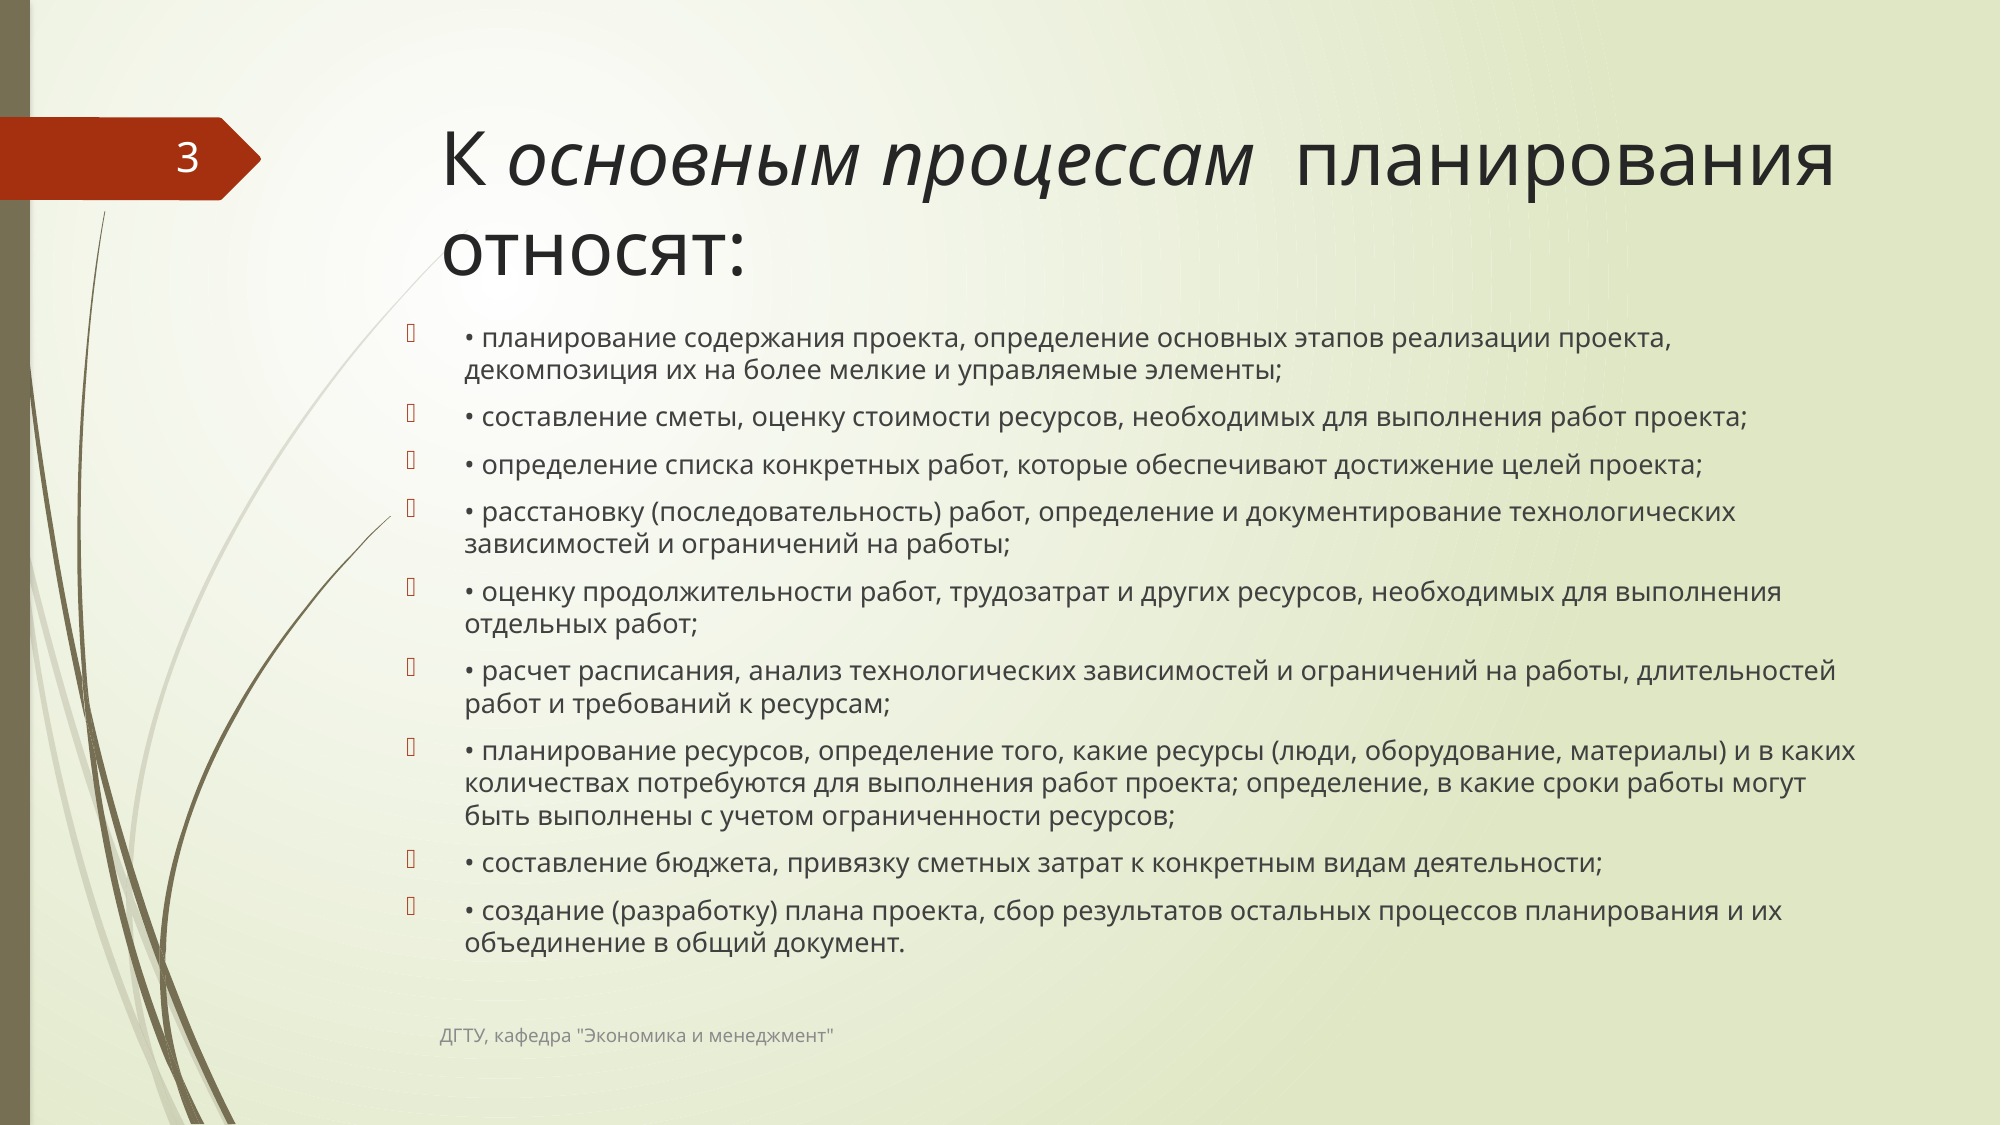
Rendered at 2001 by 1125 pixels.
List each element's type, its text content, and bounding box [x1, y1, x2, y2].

title К основным процессам планирования относят: [425, 102, 1888, 312]
slide_number 3 [87, 129, 216, 190]
list • планирование содержания проекта, определение основных этапов реализации проекта, декомпозиция их на более мелкие и управляемые элементы; • составление сметы, оценку стоимости ресурсов, необходимых для выполнения работ проекта; • определение списка конкретных работ, которые обеспечивают достижение целей проекта; • расстановку (последовательность) работ, определение и документирование технологических зависимостей и ограничений на работы; • оценку продолжительности работ, трудозатрат и других ресурсов, необходимых для выполнения отдельных работ; • расчет расписания, анализ технологических зависимостей и ограничений на работы, длительностей работ и требований к ресурсам; • планирование ресурсов, определение того, какие ресурсы (люди, оборудование, материалы) и в каких количествах потребуются для выполнения работ проекта; определение, в какие сроки работы могут быть выполнены с учетом ограниченности ресурсов; • составление бюджета, привязку сметных затрат к конкретным видам деятельности; • создание (разработку) плана проекта, сбор результатов остальных процессов планирования и их объединение в общий документ. [391, 312, 1888, 970]
footer ДГТУ, кафедра "Экономика и менеджмент" [424, 1006, 1675, 1067]
